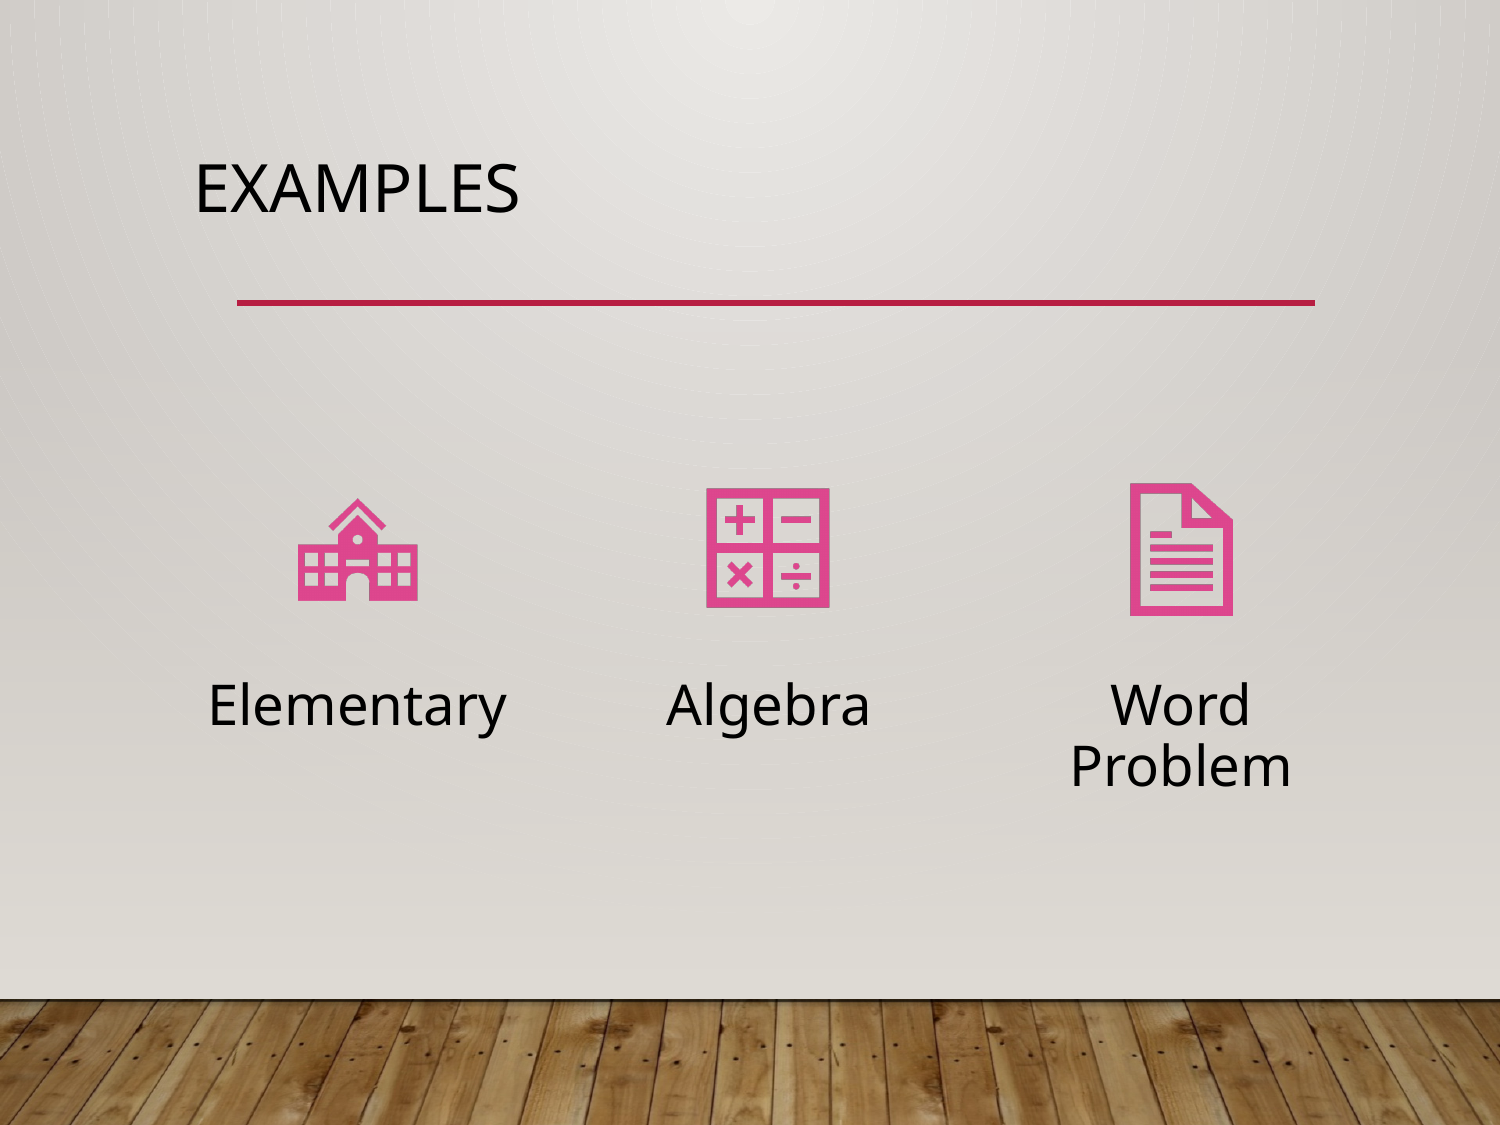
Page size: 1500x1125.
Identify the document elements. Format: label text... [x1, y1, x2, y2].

picture [0, 999, 1500, 1125]
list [178, 428, 1361, 838]
title Examples [178, 147, 1361, 291]
